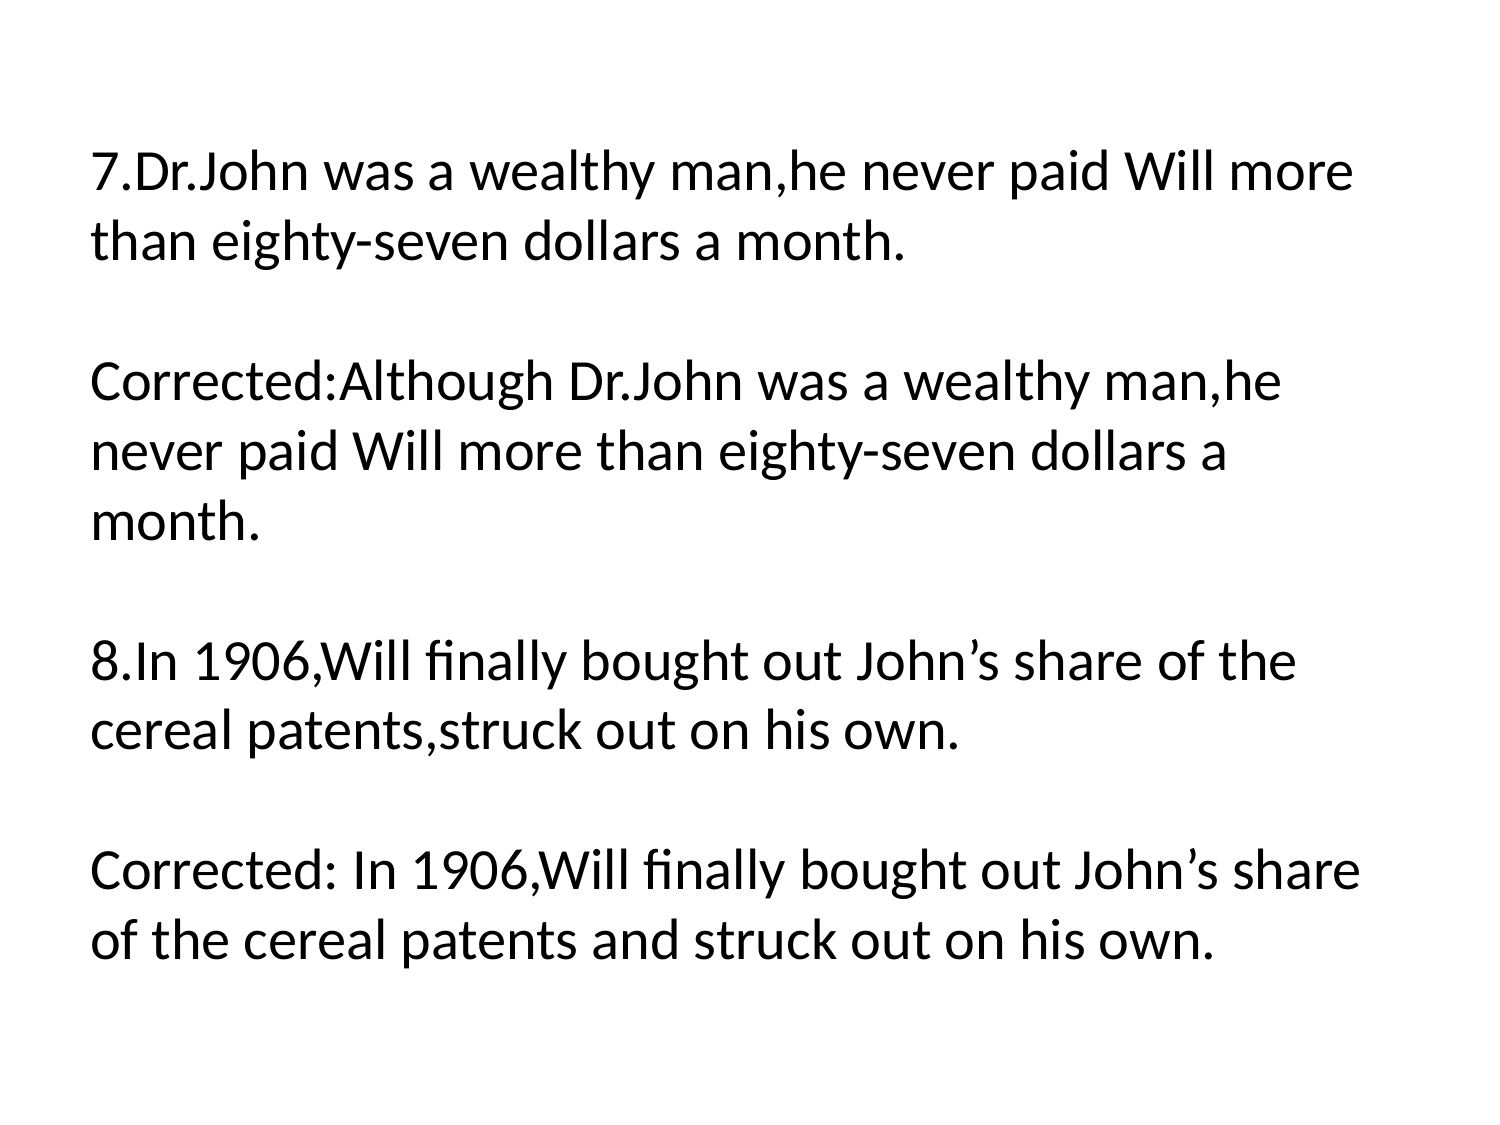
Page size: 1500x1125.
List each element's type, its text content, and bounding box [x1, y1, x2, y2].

title 7.Dr.John was a wealthy man,he never paid Will more than eighty-seven dollars a month. Corrected:Although Dr.John was a wealthy man,he never paid Will more than eighty-seven dollars a month. 8.In 1906,Will finally bought out John’s share of the cereal patents,struck out on his own. Corrected: In 1906,Will finally bought out John’s share of the cereal patents and struck out on his own. [75, 45, 1425, 1059]
